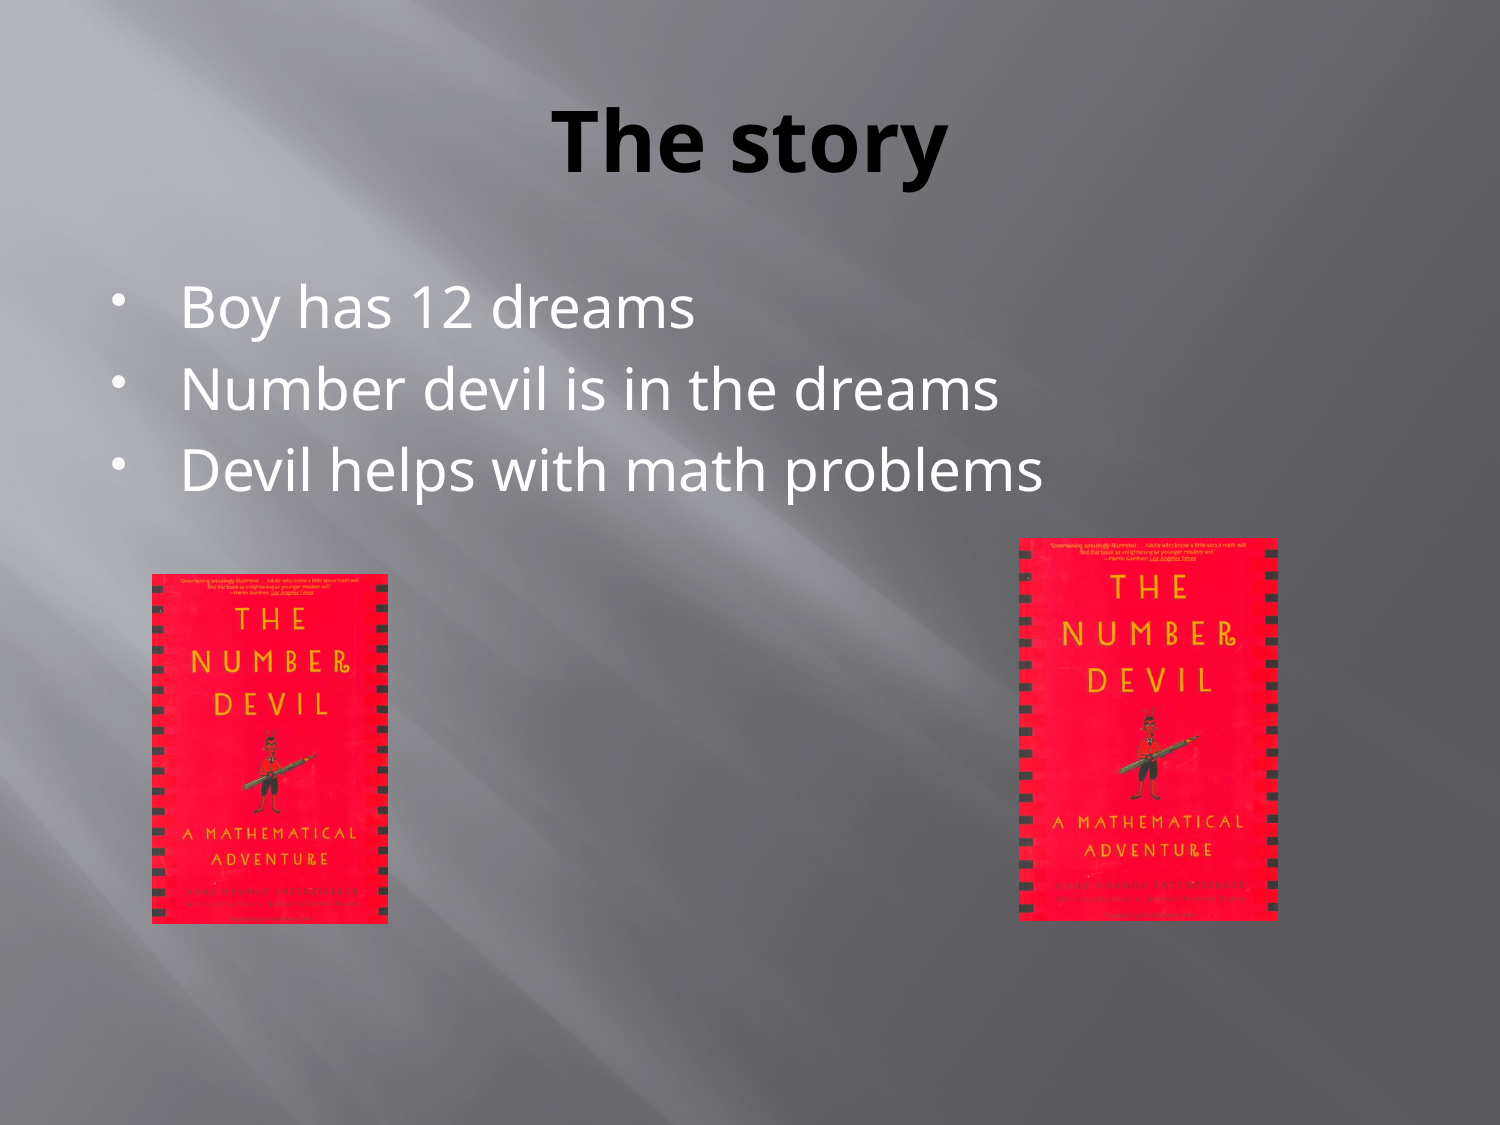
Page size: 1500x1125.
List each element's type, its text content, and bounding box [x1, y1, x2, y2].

picture [152, 573, 389, 924]
title The story [75, 45, 1425, 233]
picture [1019, 538, 1278, 922]
list Boy has 12 dreams Number devil is in the dreams Devil helps with math problems [75, 262, 1425, 1035]
